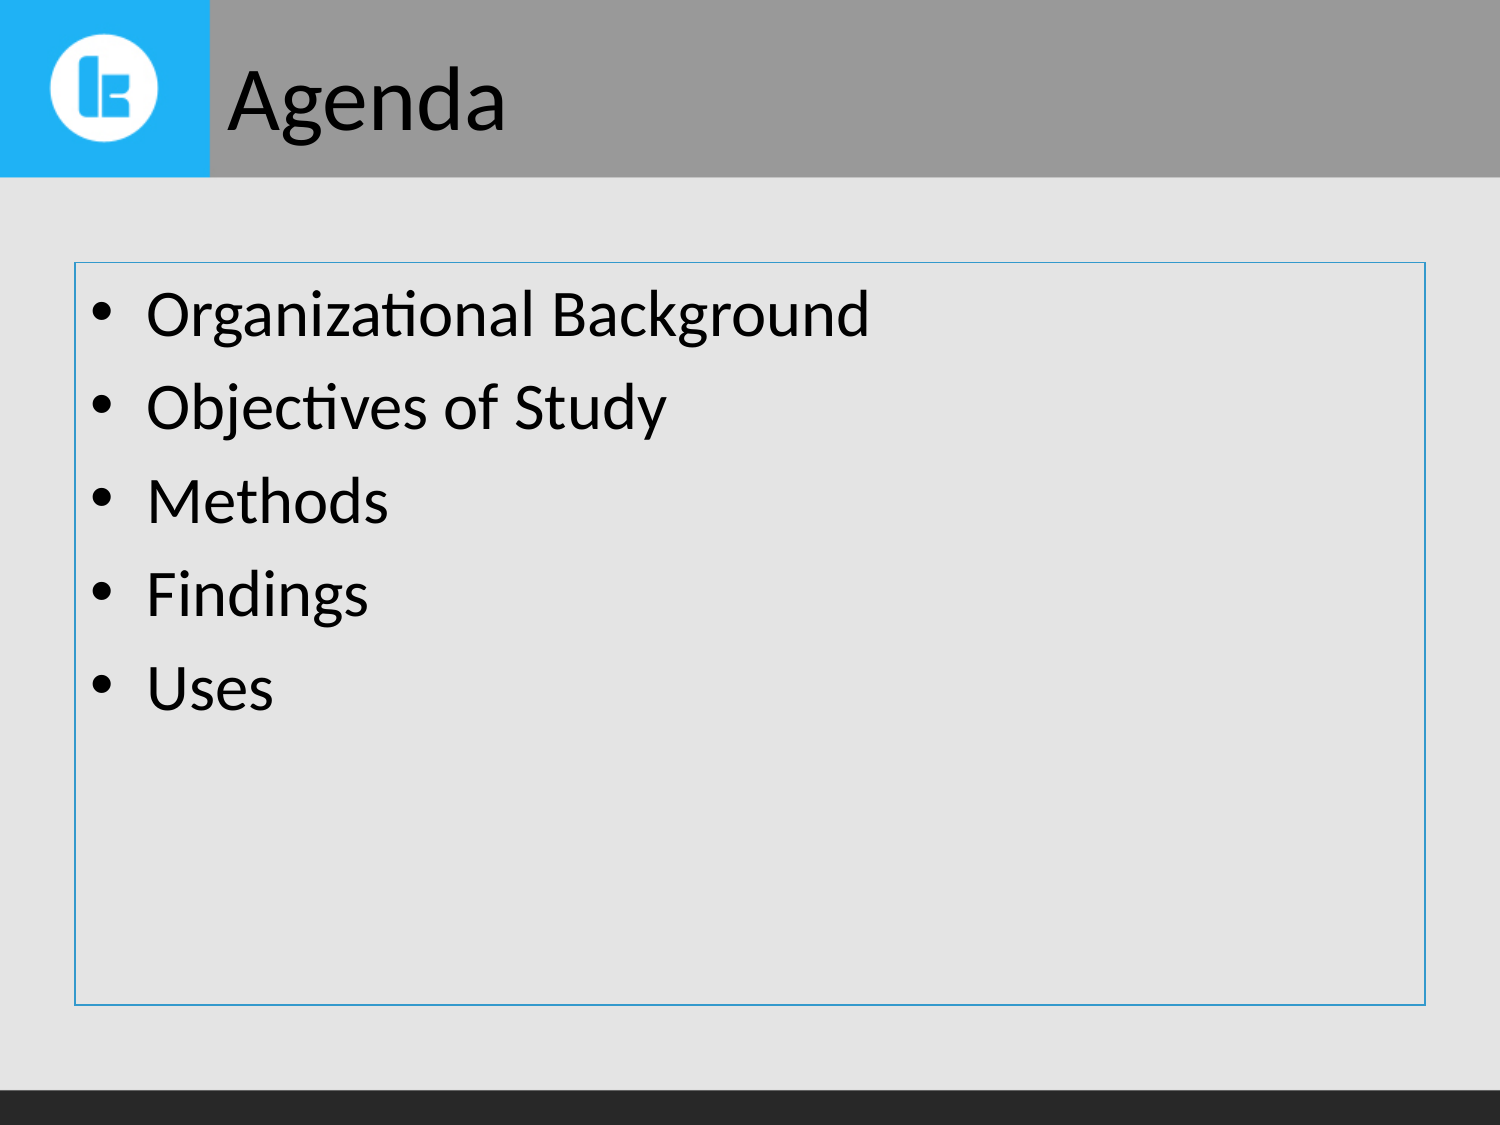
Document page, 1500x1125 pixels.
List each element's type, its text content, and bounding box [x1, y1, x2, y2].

title Agenda [212, 0, 1438, 188]
picture [0, 0, 1500, 1125]
list Organizational Background Objectives of Study Methods Findings Uses [74, 262, 1426, 1006]
